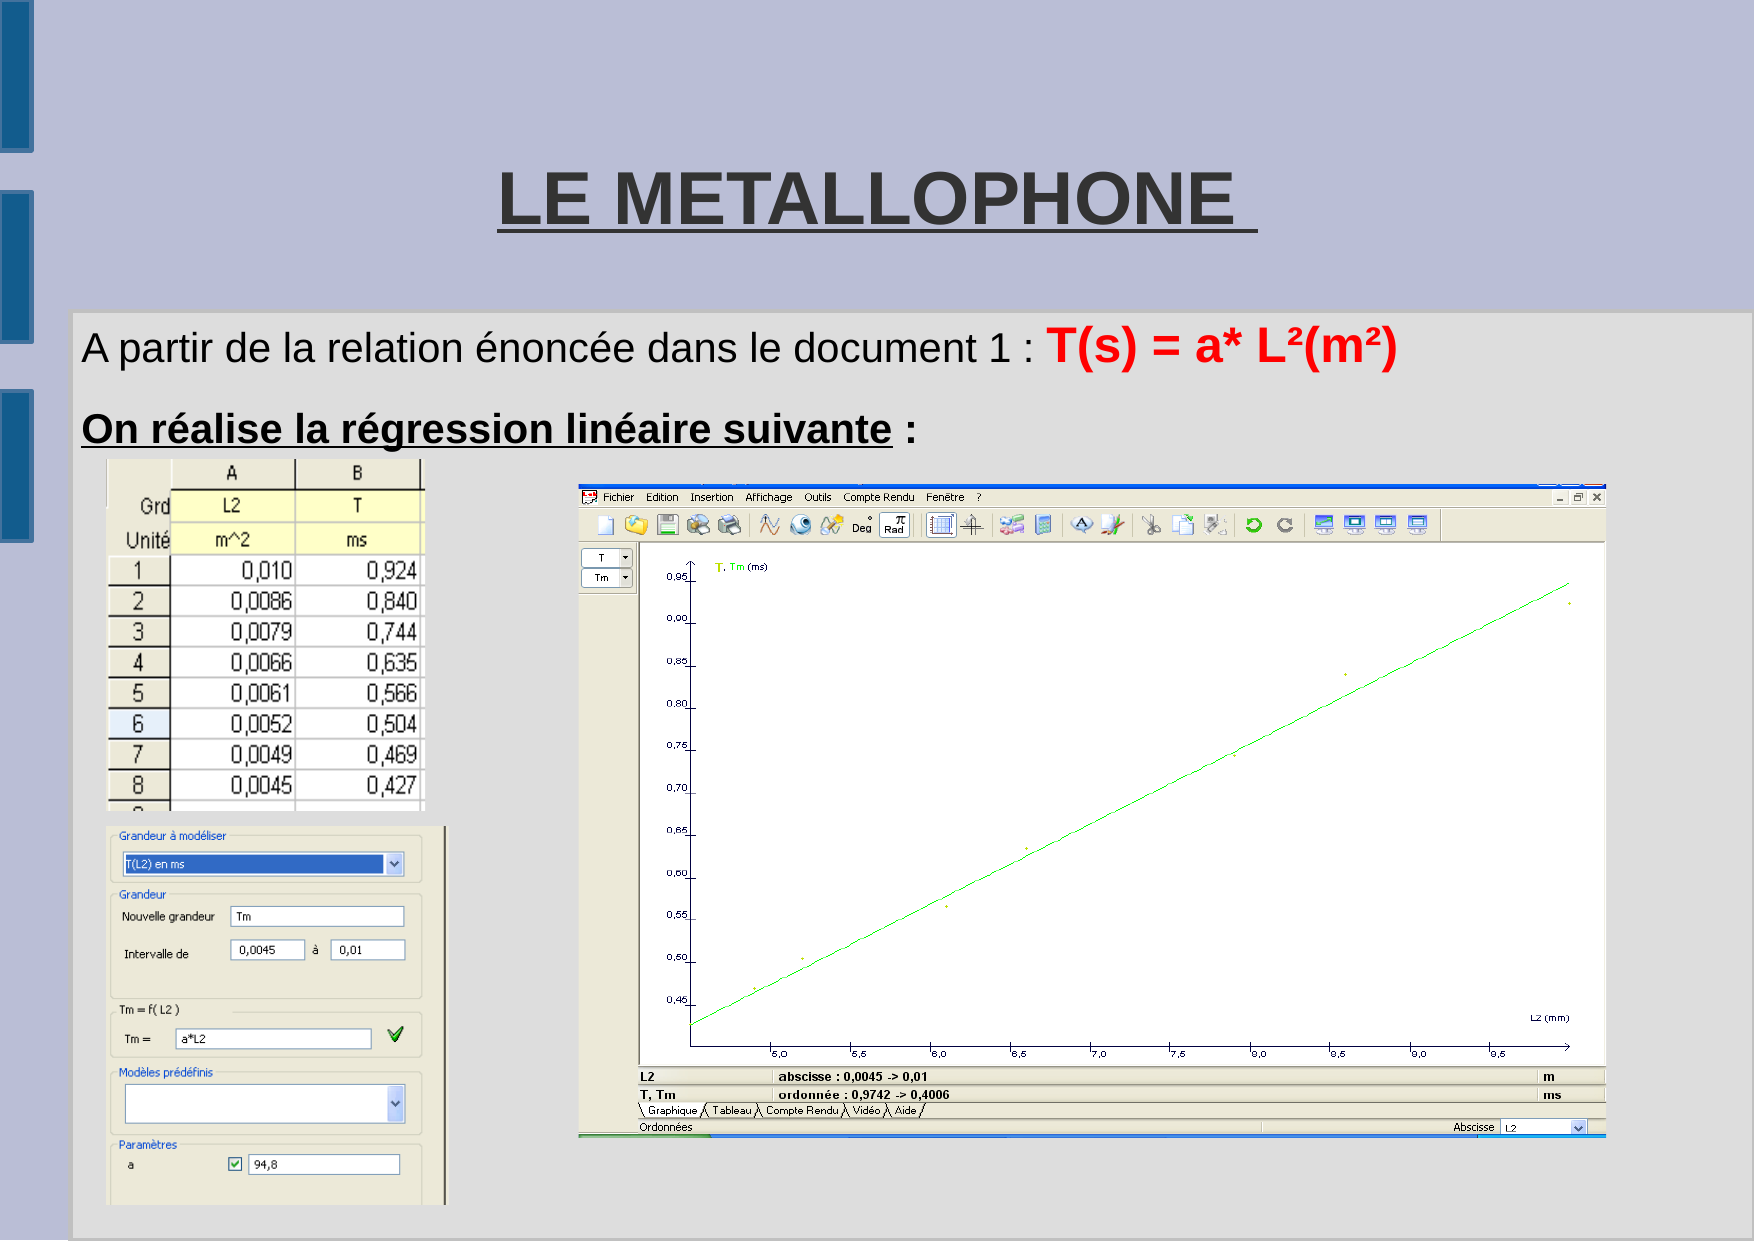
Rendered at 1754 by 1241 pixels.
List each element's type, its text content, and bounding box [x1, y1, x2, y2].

picture [578, 484, 1607, 1138]
picture [106, 459, 426, 811]
list A partir de la relation énoncée dans le document 1 : T(s) = a* L²(m²) On réalise la régression linéaire suivante : [80, 311, 1688, 1241]
title LE METALLOPHONE [128, 90, 1627, 299]
picture [106, 826, 449, 1205]
